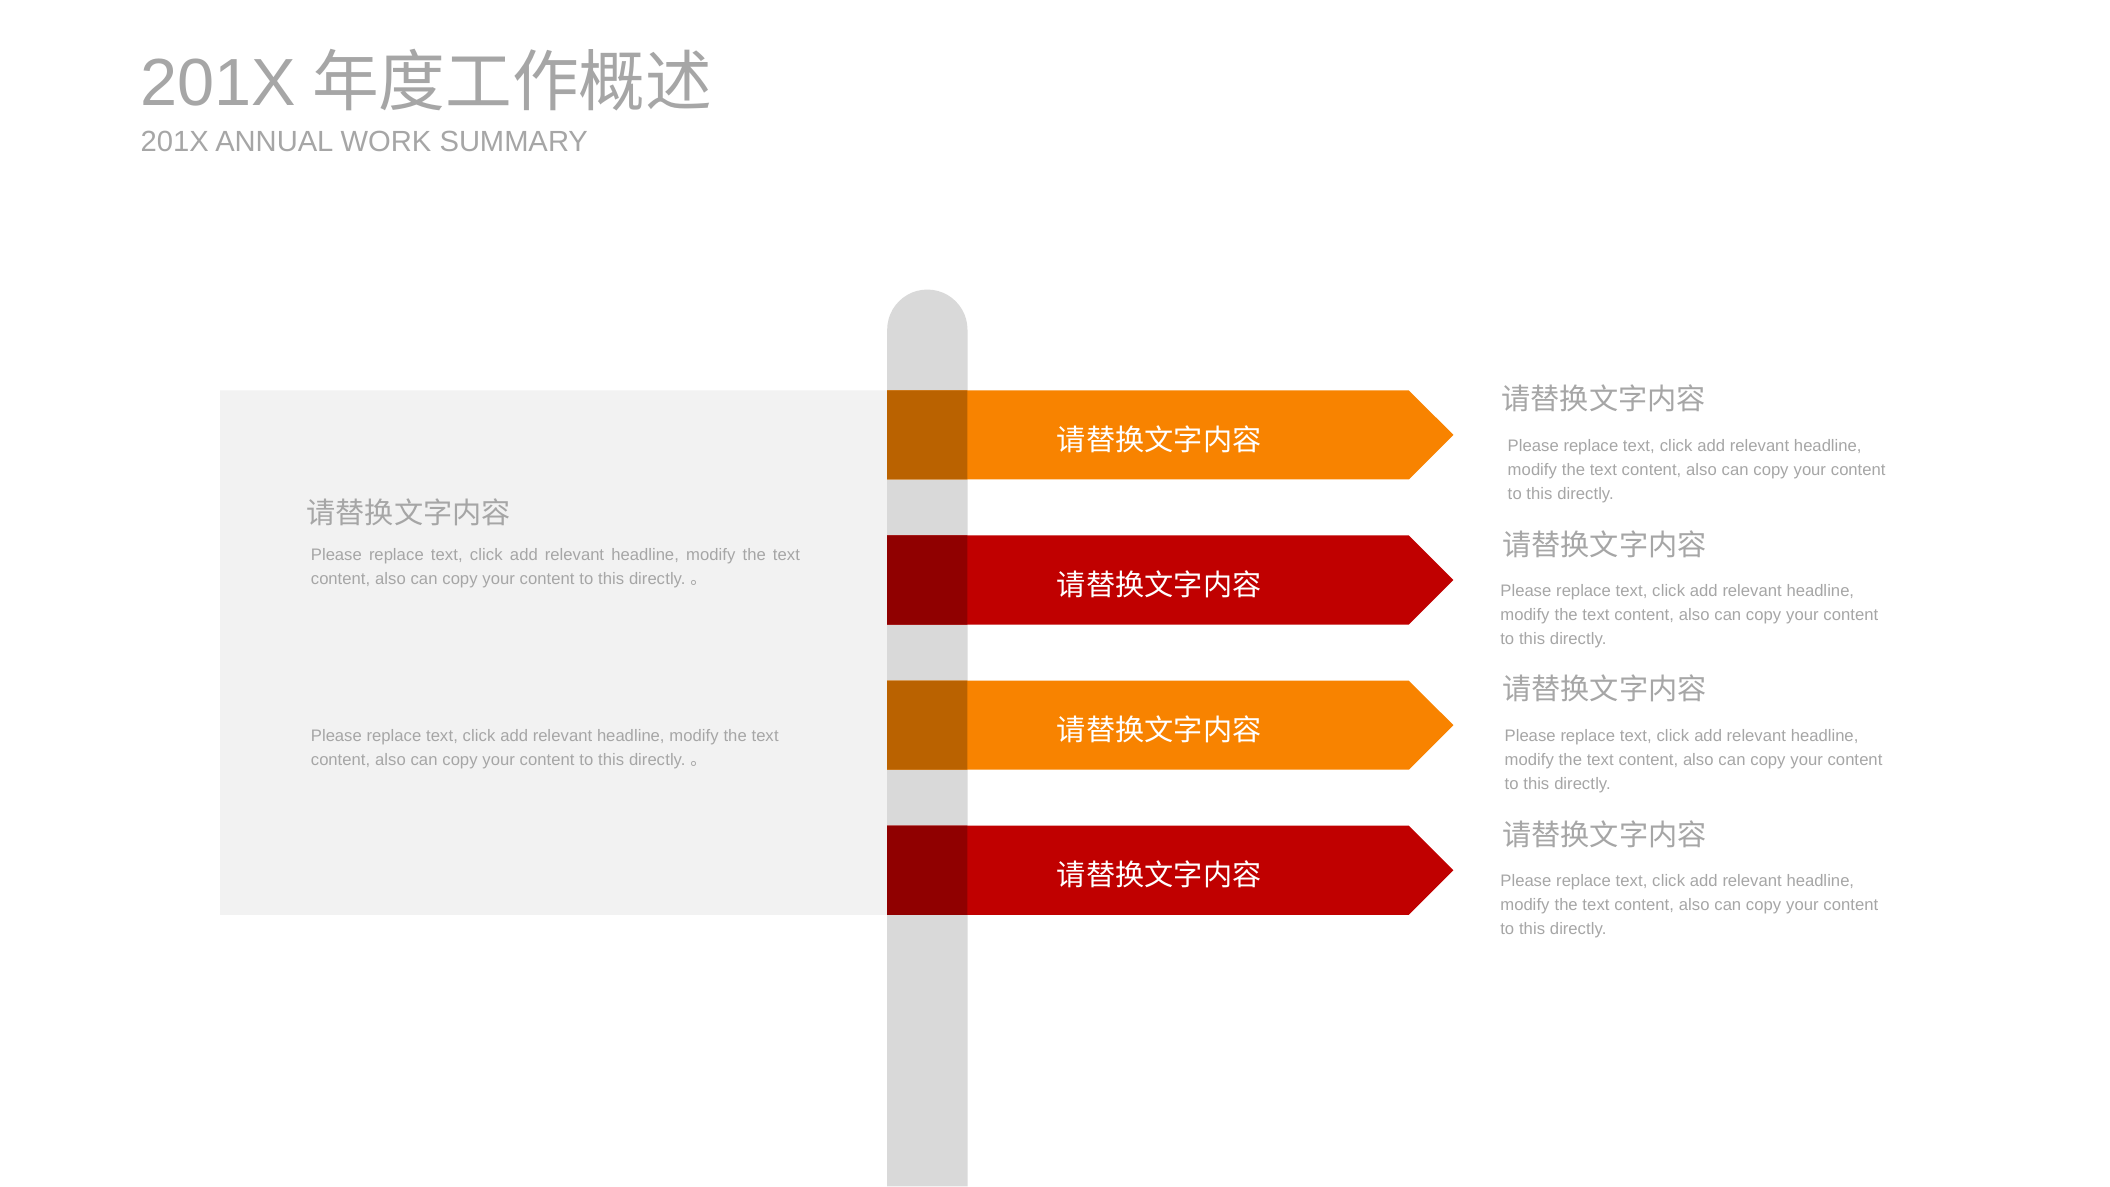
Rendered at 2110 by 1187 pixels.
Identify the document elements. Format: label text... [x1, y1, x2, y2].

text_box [1485, 366, 1903, 510]
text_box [887, 535, 1454, 625]
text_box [887, 825, 1454, 915]
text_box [1485, 511, 1896, 655]
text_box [1485, 656, 1900, 800]
text_box 201X年度工作概述 [140, 38, 789, 119]
text_box 201X ANNUAL WORK SUMMARY [140, 122, 602, 158]
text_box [887, 680, 1454, 770]
text_box [886, 288, 969, 390]
text_box [887, 770, 969, 825]
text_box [1485, 801, 1896, 945]
text_box [886, 915, 969, 1187]
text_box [220, 390, 887, 915]
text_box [887, 390, 1454, 480]
text_box [887, 480, 969, 535]
text_box [887, 625, 969, 680]
